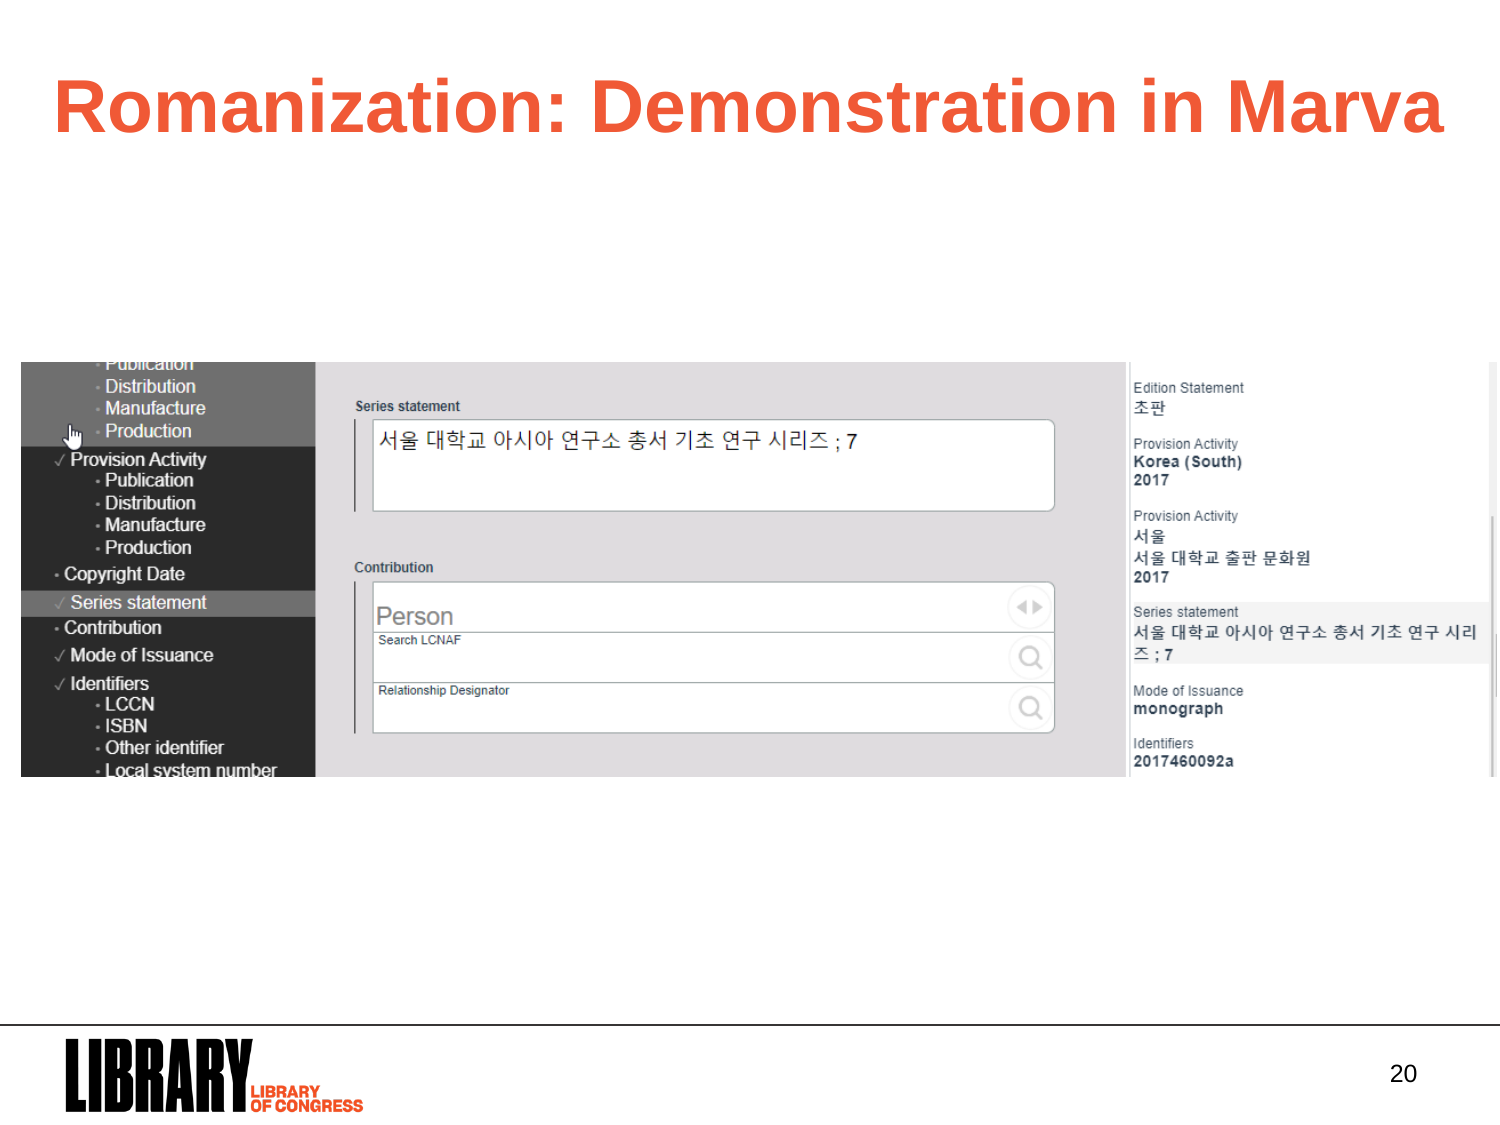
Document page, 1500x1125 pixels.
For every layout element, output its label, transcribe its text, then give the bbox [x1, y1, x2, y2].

picture [21, 362, 1497, 777]
text_box Romanization: Demonstration in Marva [38, 49, 1500, 155]
picture [62, 1035, 366, 1115]
